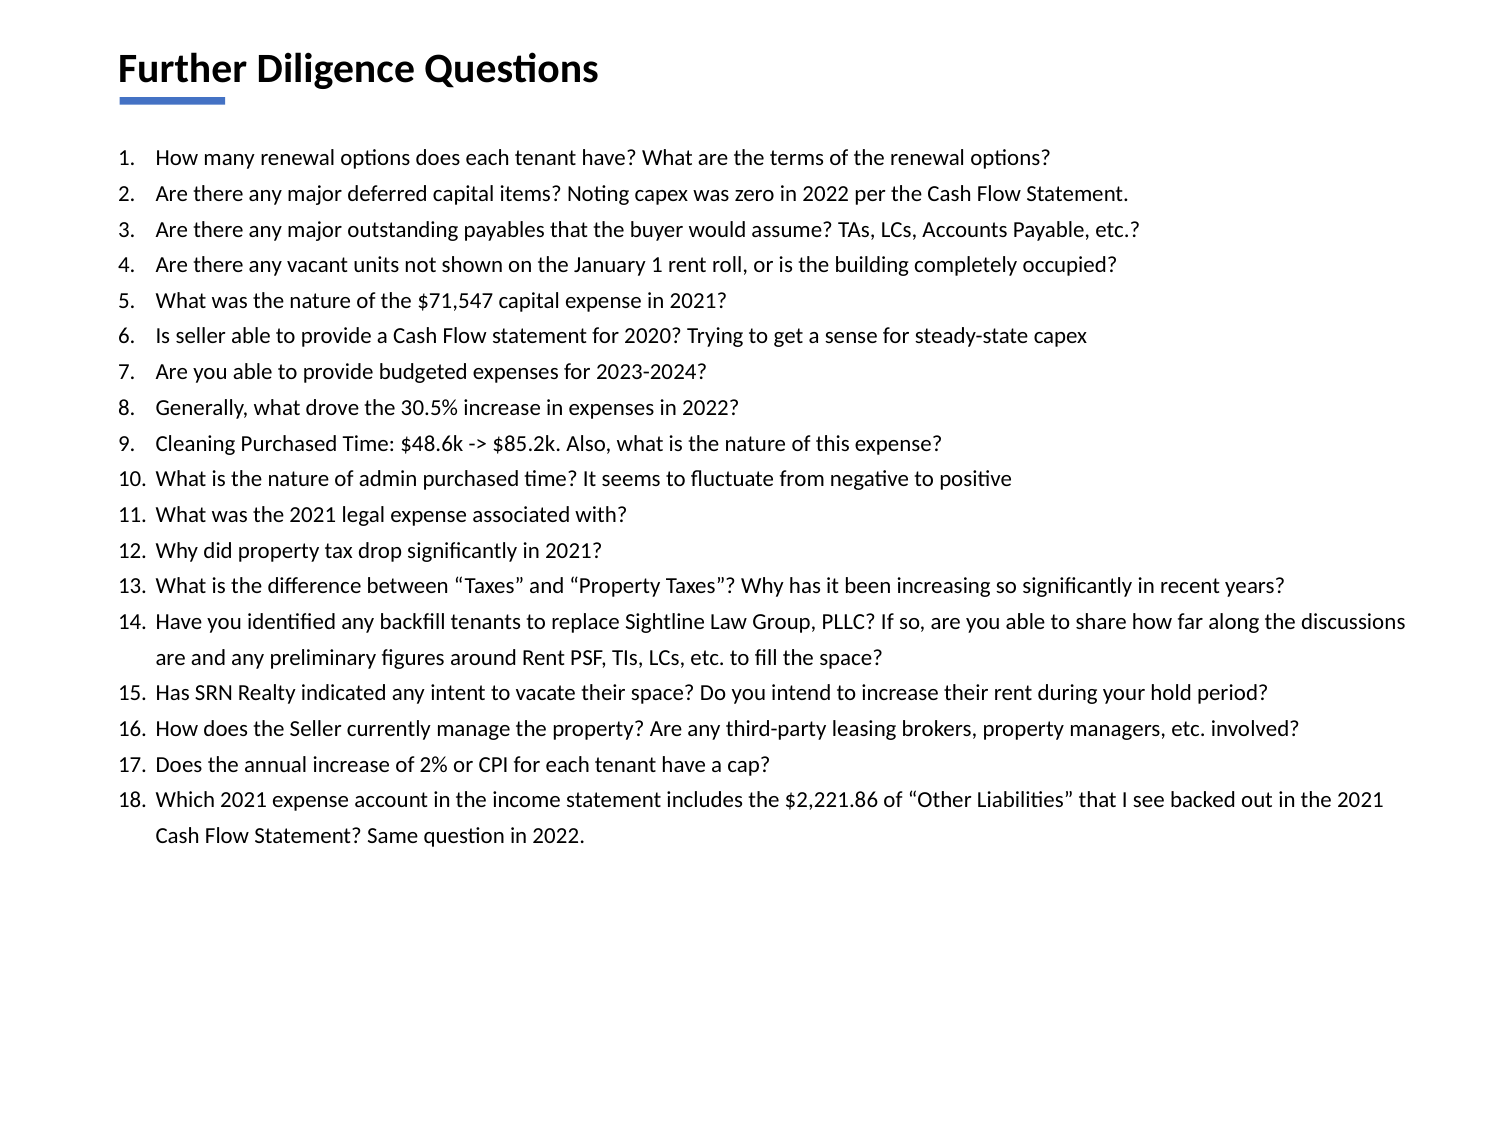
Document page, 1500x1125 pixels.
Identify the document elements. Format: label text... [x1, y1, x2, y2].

title Further Diligence Questions [103, 37, 1397, 101]
list How many renewal options does each tenant have? What are the terms of the renewal options? Are there any major deferred capital items? Noting capex was zero in 2022 per the Cash Flow Statement. Are there any major outstanding payables that the buyer would assume? TAs, LCs, Accounts Payable, etc.? Are there any vacant units not shown on the January 1 rent roll, or is the building completely occupied? What was the nature of the $71,547 capital expense in 2021? Is seller able to provide a Cash Flow statement for 2020? Trying to get a sense for steady-state capex Are you able to provide budgeted expenses for 2023-2024? Generally, what drove the 30.5% increase in expenses in 2022? Cleaning Purchased Time: $48.6k -> $85.2k. Also, what is the nature of this expense? What is the nature of admin purchased time? It seems to fluctuate from negative to positive What was the 2021 legal expense associated with? Why did property tax drop significantly in 2021? What is the difference between “Taxes” and “Property Taxes”? Why has it been increasing so significantly in recent years? Have you identified any backfill tenants to replace Sightline Law Group, PLLC? If so, are you able to share how far along the discussions are and any preliminary figures around Rent PSF, TIs, LCs, etc. to fill the space? Has SRN Realty indicated any intent to vacate their space? Do you intend to increase their rent during your hold period? How does the Seller currently manage the property? Are any third-party leasing brokers, property managers, etc. involved? Does the annual increase of 2% or CPI for each tenant have a cap? Which 2021 expense account in the income statement includes the $2,221.86 of “Other Liabilities” that I see backed out in the 2021 Cash Flow Statement? Same question in 2022. [103, 127, 1449, 1088]
text_box [118, 96, 226, 106]
